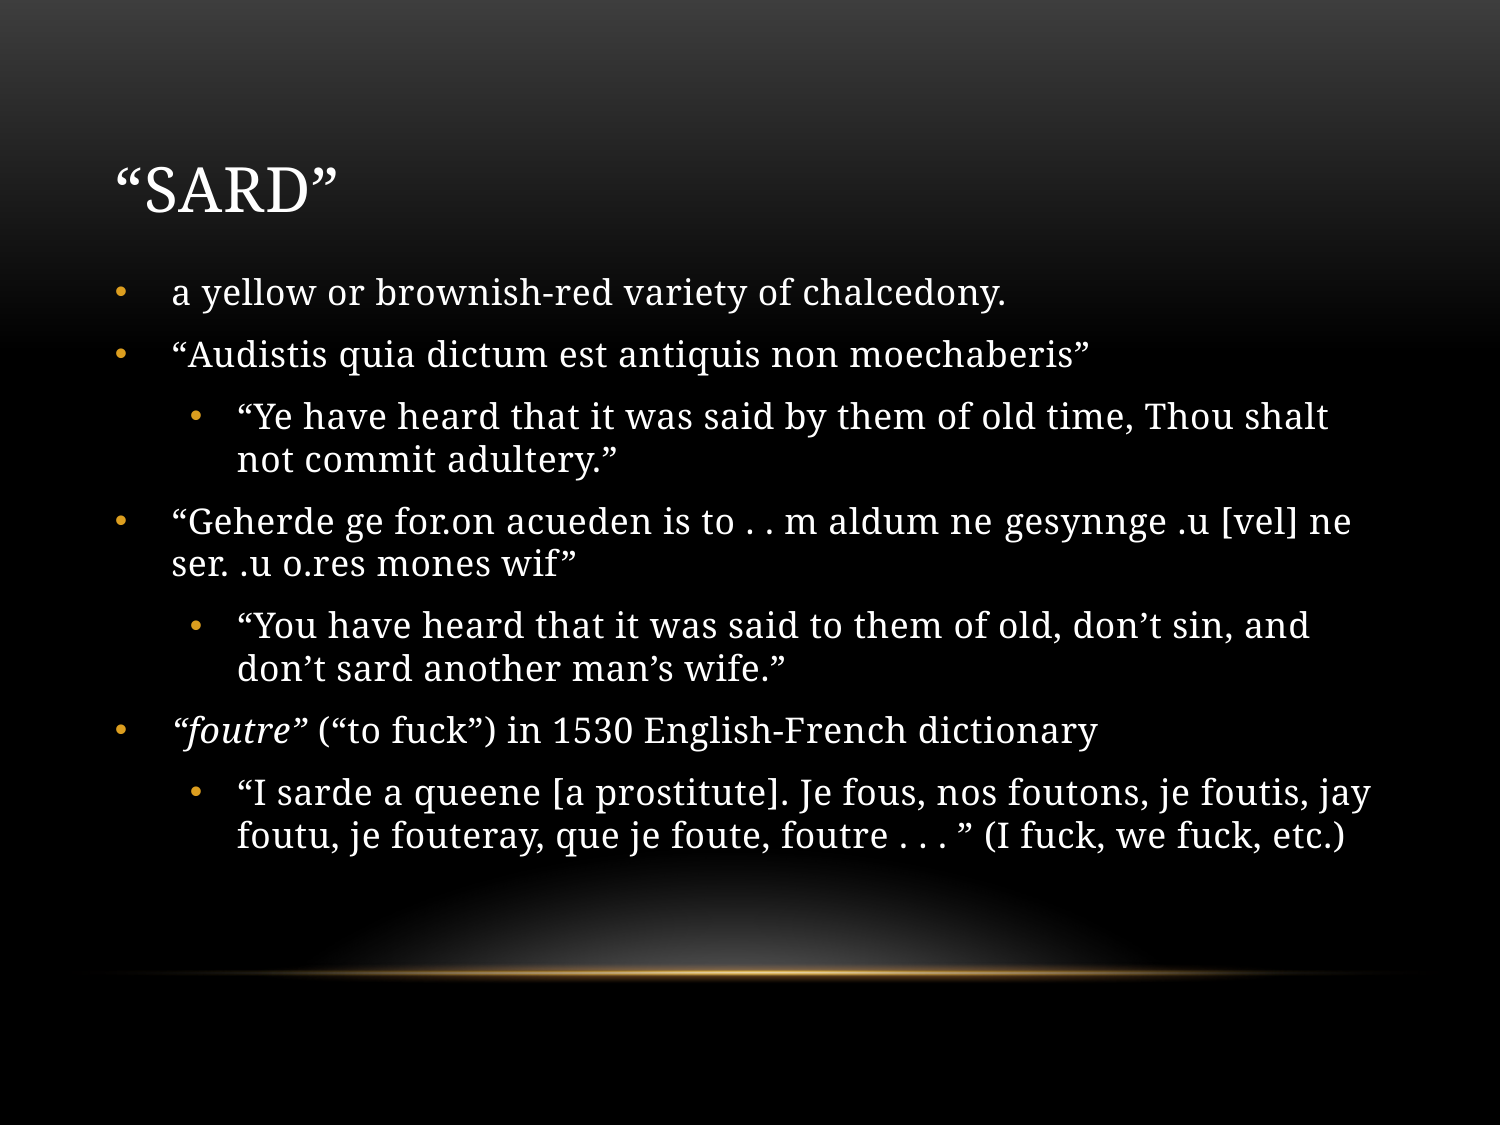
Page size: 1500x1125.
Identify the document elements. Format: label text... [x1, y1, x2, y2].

title “Sard” [99, 45, 1400, 233]
list a yellow or brownish-red variety of chalcedony. “Audistis quia dictum est antiquis non moechaberis” “Ye have heard that it was said by them of old time, Thou shalt not commit adultery.” “Geherde ge for.on acueden is to . . m aldum ne gesynnge .u [vel] ne ser. .u o.res mones wif” “You have heard that it was said to them of old, don’t sin, and don’t sard another man’s wife.” “foutre” (“to fuck”) in 1530 English-French dictionary “I sarde a queene [a prostitute]. Je fous, nos foutons, je foutis, jay foutu, je fouteray, que je foute, foutre . . . ” (I fuck, we fuck, etc.) [99, 262, 1400, 938]
picture [0, 0, 1500, 1125]
